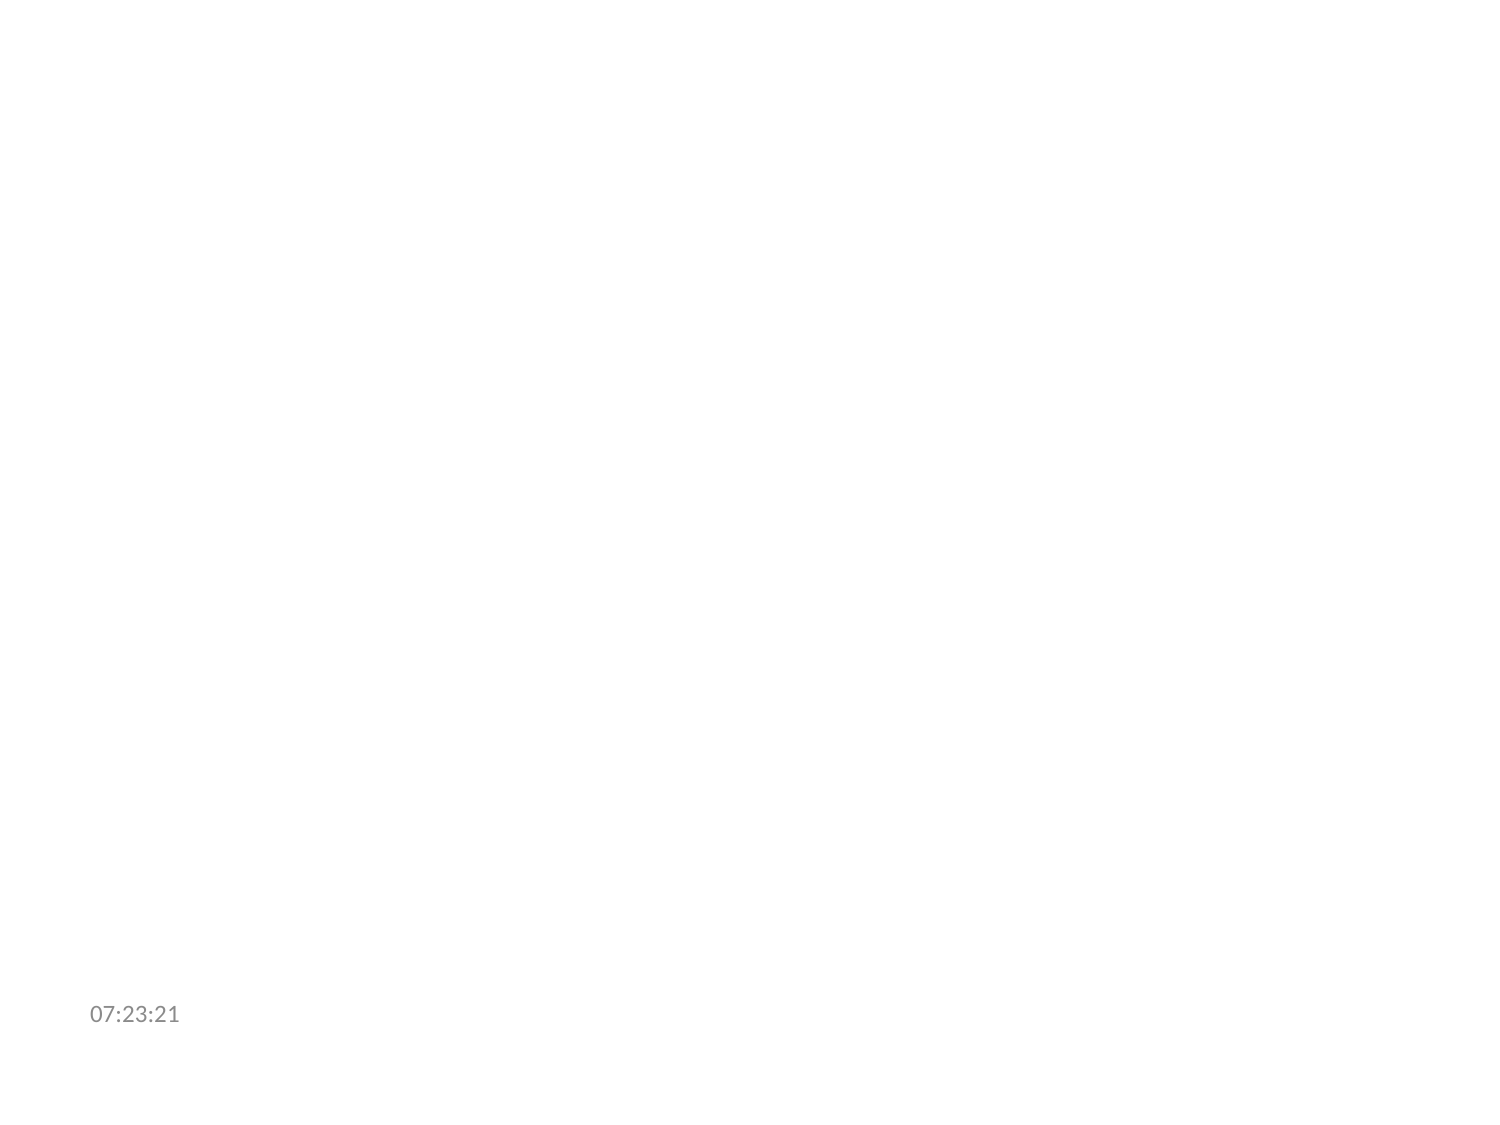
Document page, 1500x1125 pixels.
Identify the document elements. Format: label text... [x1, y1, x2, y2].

text_box 15:35:09 [75, 982, 425, 1043]
